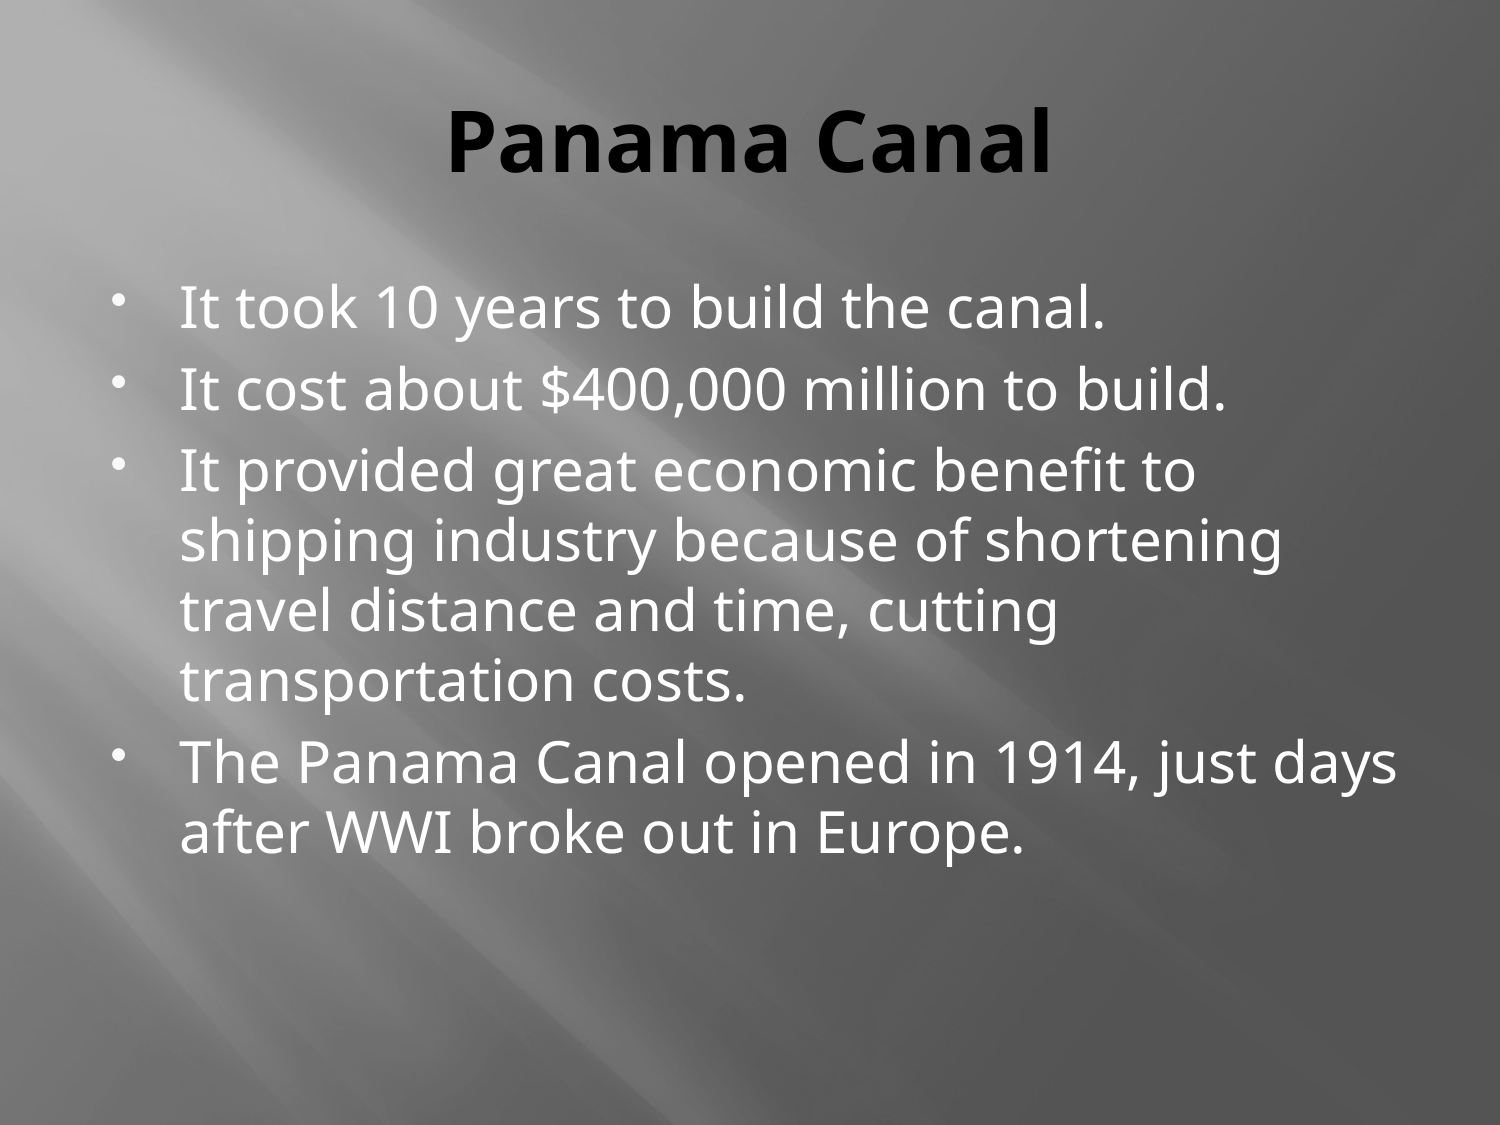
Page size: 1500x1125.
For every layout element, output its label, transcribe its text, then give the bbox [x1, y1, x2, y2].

title Panama Canal [75, 45, 1425, 233]
list It took 10 years to build the canal. It cost about $400,000 million to build. It provided great economic benefit to shipping industry because of shortening travel distance and time, cutting transportation costs. The Panama Canal opened in 1914, just days after WWI broke out in Europe. [75, 262, 1425, 1035]
